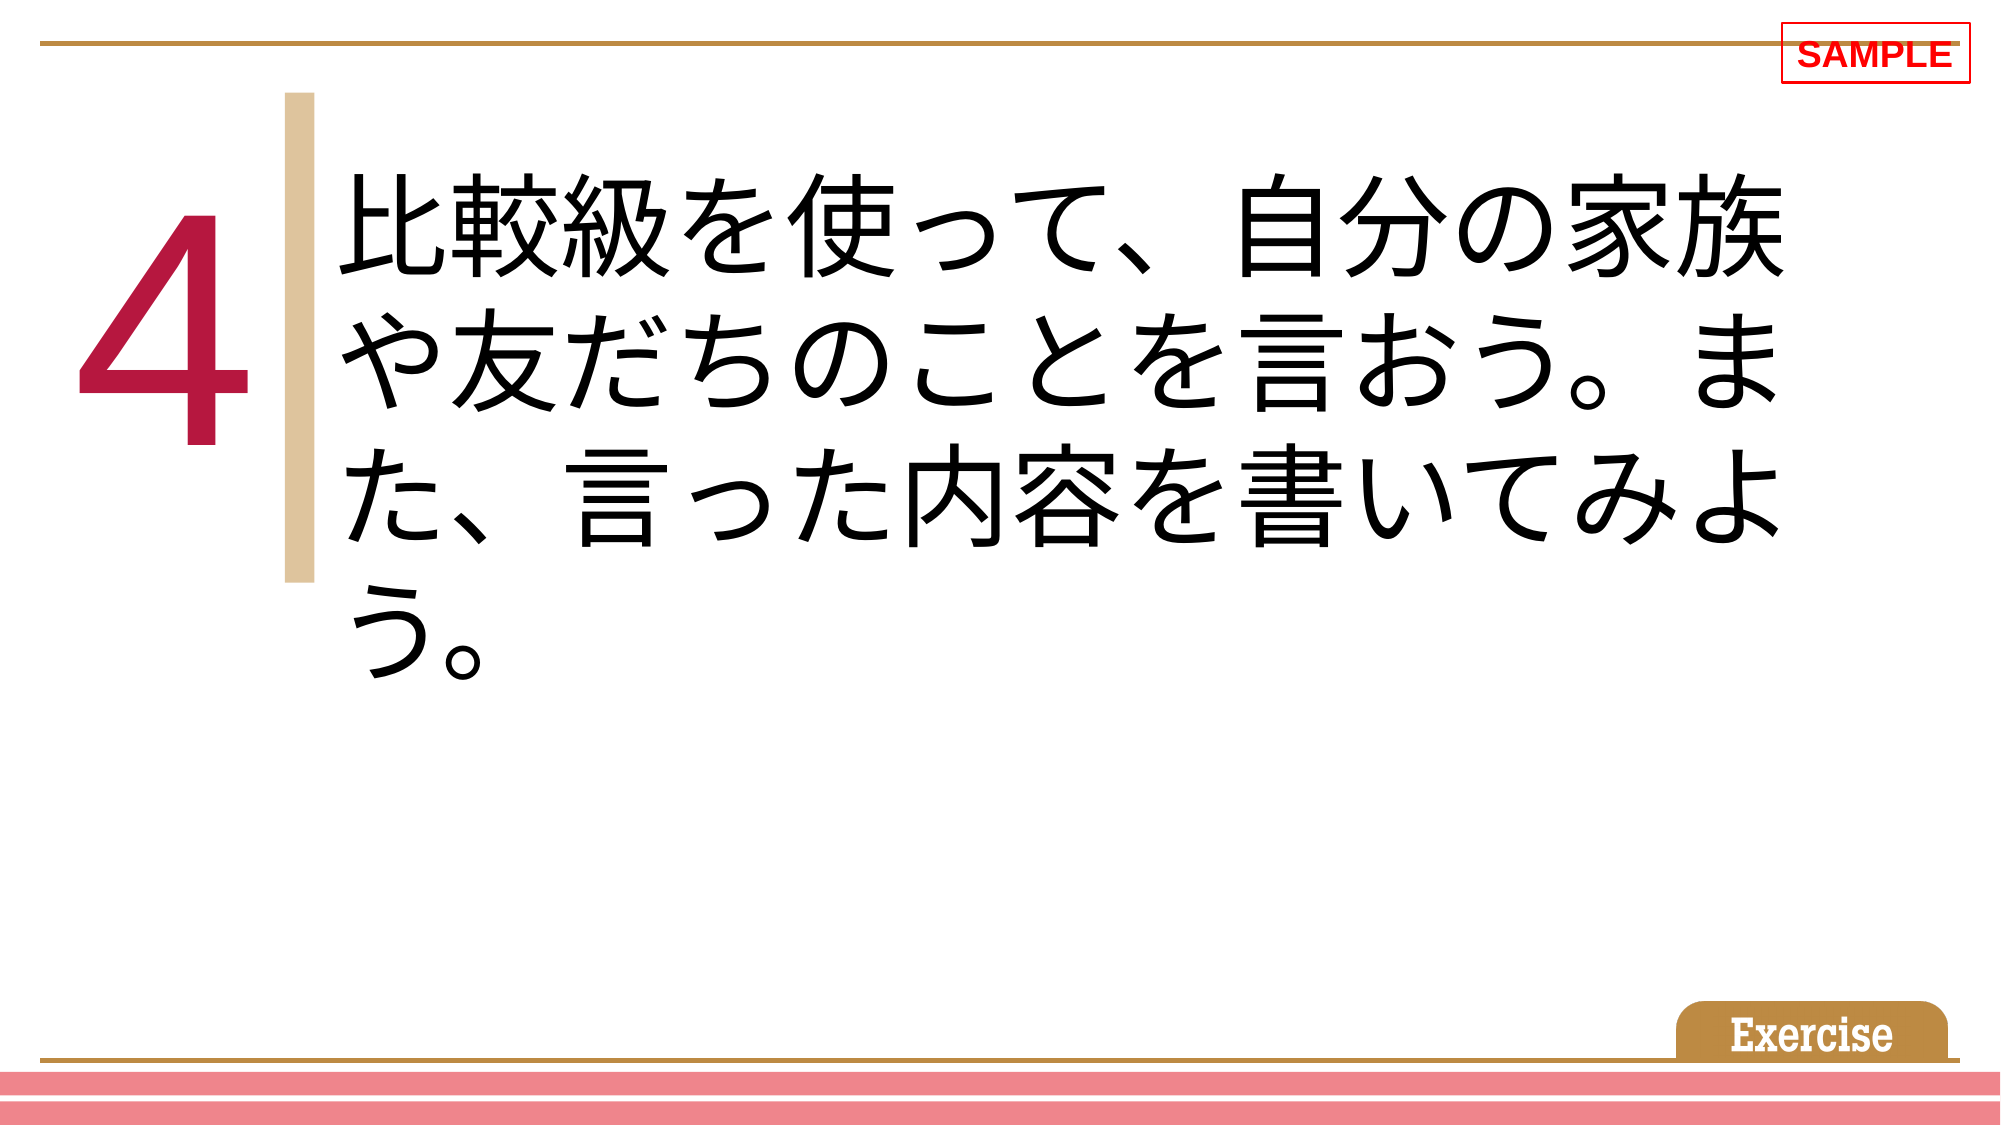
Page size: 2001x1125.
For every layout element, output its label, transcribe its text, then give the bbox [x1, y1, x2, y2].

list 4 [33, 92, 296, 583]
list 比較級を使って、自分の家族や友だちのことを言おう。また、言った内容を書いてみよう。 [320, 148, 1890, 981]
picture [1676, 1001, 1948, 1058]
text_box SAMPLE [1782, 22, 1971, 83]
